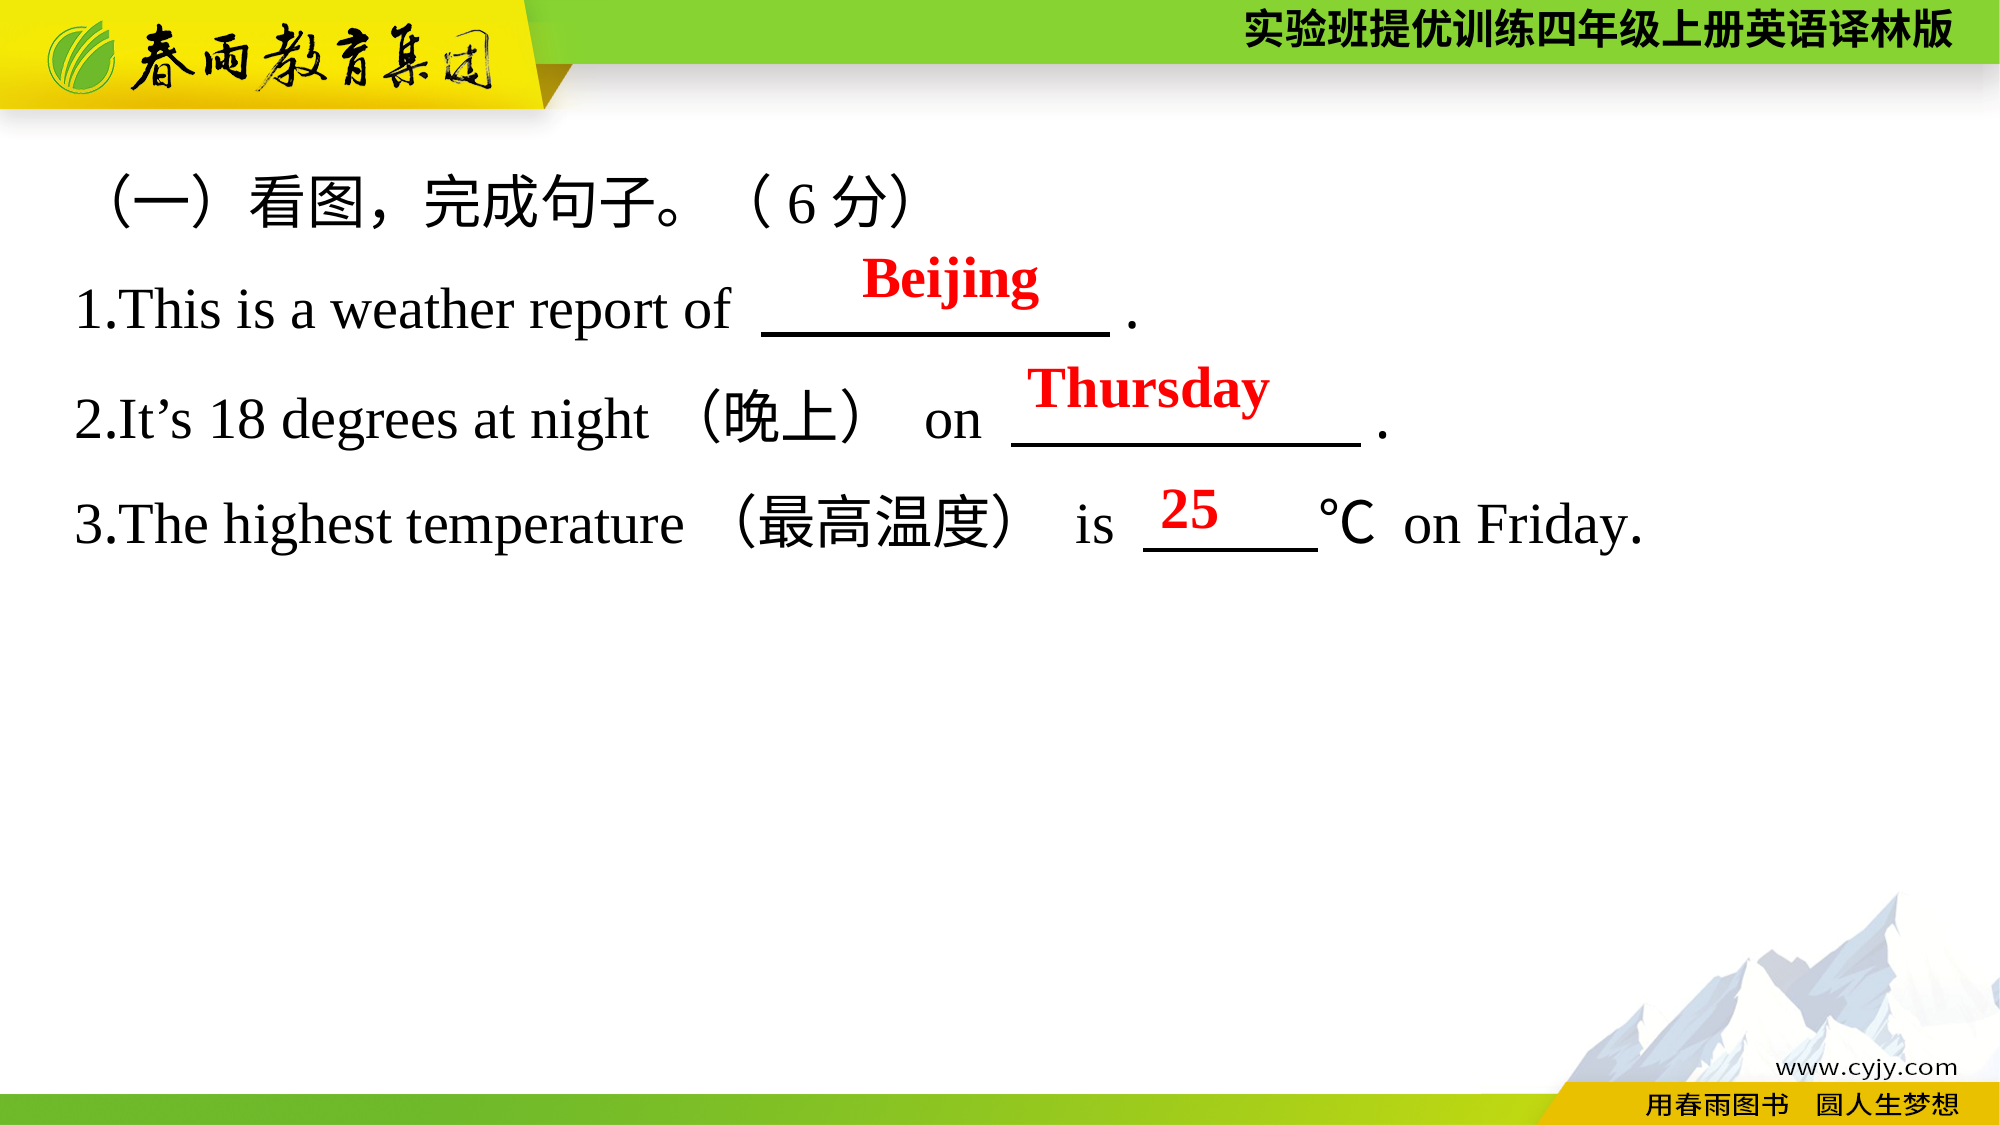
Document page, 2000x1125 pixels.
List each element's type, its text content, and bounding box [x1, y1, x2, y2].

text_box 2.It’s 18 degrees at night（晚上） on . 3.The highest temperature（最高温度） is ℃ on Friday. [59, 338, 1944, 563]
text_box 25 [1146, 462, 1235, 548]
picture [0, 0, 2000, 1125]
list （一）看图，完成句子。（6分） 1.This is a weather report of . [59, 122, 1944, 338]
text_box Thursday [1013, 341, 1287, 427]
text_box Beijing [847, 231, 1056, 317]
